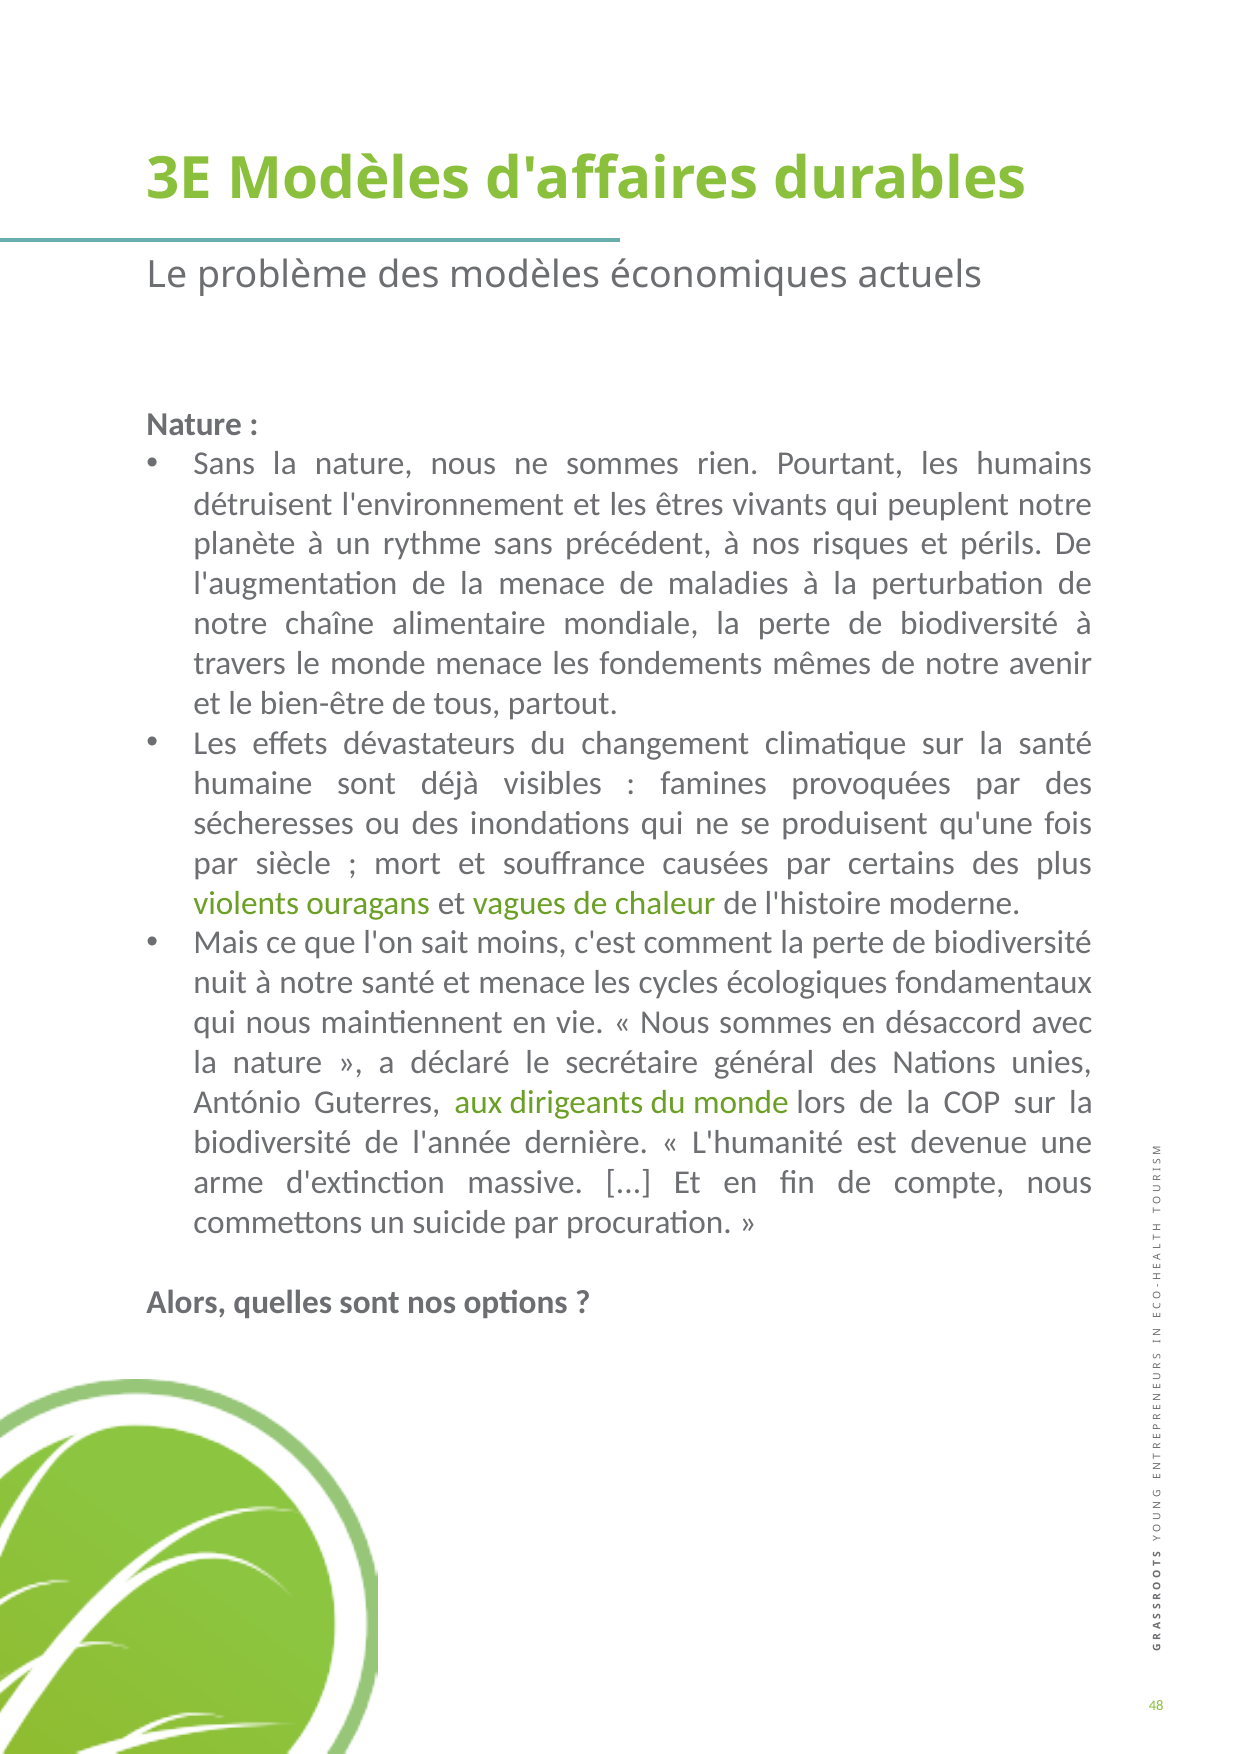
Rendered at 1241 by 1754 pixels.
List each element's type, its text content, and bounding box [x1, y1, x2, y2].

text_box [320, 615, 351, 664]
list 3E Modèles d'affaires durables [131, 132, 1109, 242]
list Nature : Sans la nature, nous ne sommes rien. Pourtant, les humains détruisent l'environnement et les êtres vivants qui peuplent notre planète à un rythme sans précédent, à nos risques et périls. De l'augmentation de la menace de maladies à la perturbation de notre chaîne alimentaire mondiale, la perte de biodiversité à travers le monde menace les fondements mêmes de notre avenir et le bien-être de tous, partout. Les effets dévastateurs du changement climatique sur la santé humaine sont déjà visibles : famines provoquées par des sécheresses ou des inondations qui ne se produisent qu'une fois par siècle ; mort et souffrance causées par certains des plus violents ouragans et vagues de chaleur de l'histoire moderne. Mais ce que l'on sait moins, c'est comment la perte de biodiversité nuit à notre santé et menace les cycles écologiques fondamentaux qui nous maintiennent en vie. « Nous sommes en désaccord avec la nature », a déclaré le secrétaire général des Nations unies, António Guterres, aux dirigeants du monde lors de la COP sur la biodiversité de l'année dernière. « L'humanité est devenue une arme d'extinction massive. [...] Et en fin de compte, nous commettons un suicide par procuration. » Alors, quelles sont nos options ? [131, 394, 1109, 1609]
slide_number 48 [1125, 1666, 1187, 1743]
list Le problème des modèles économiques actuels [131, 242, 1109, 371]
